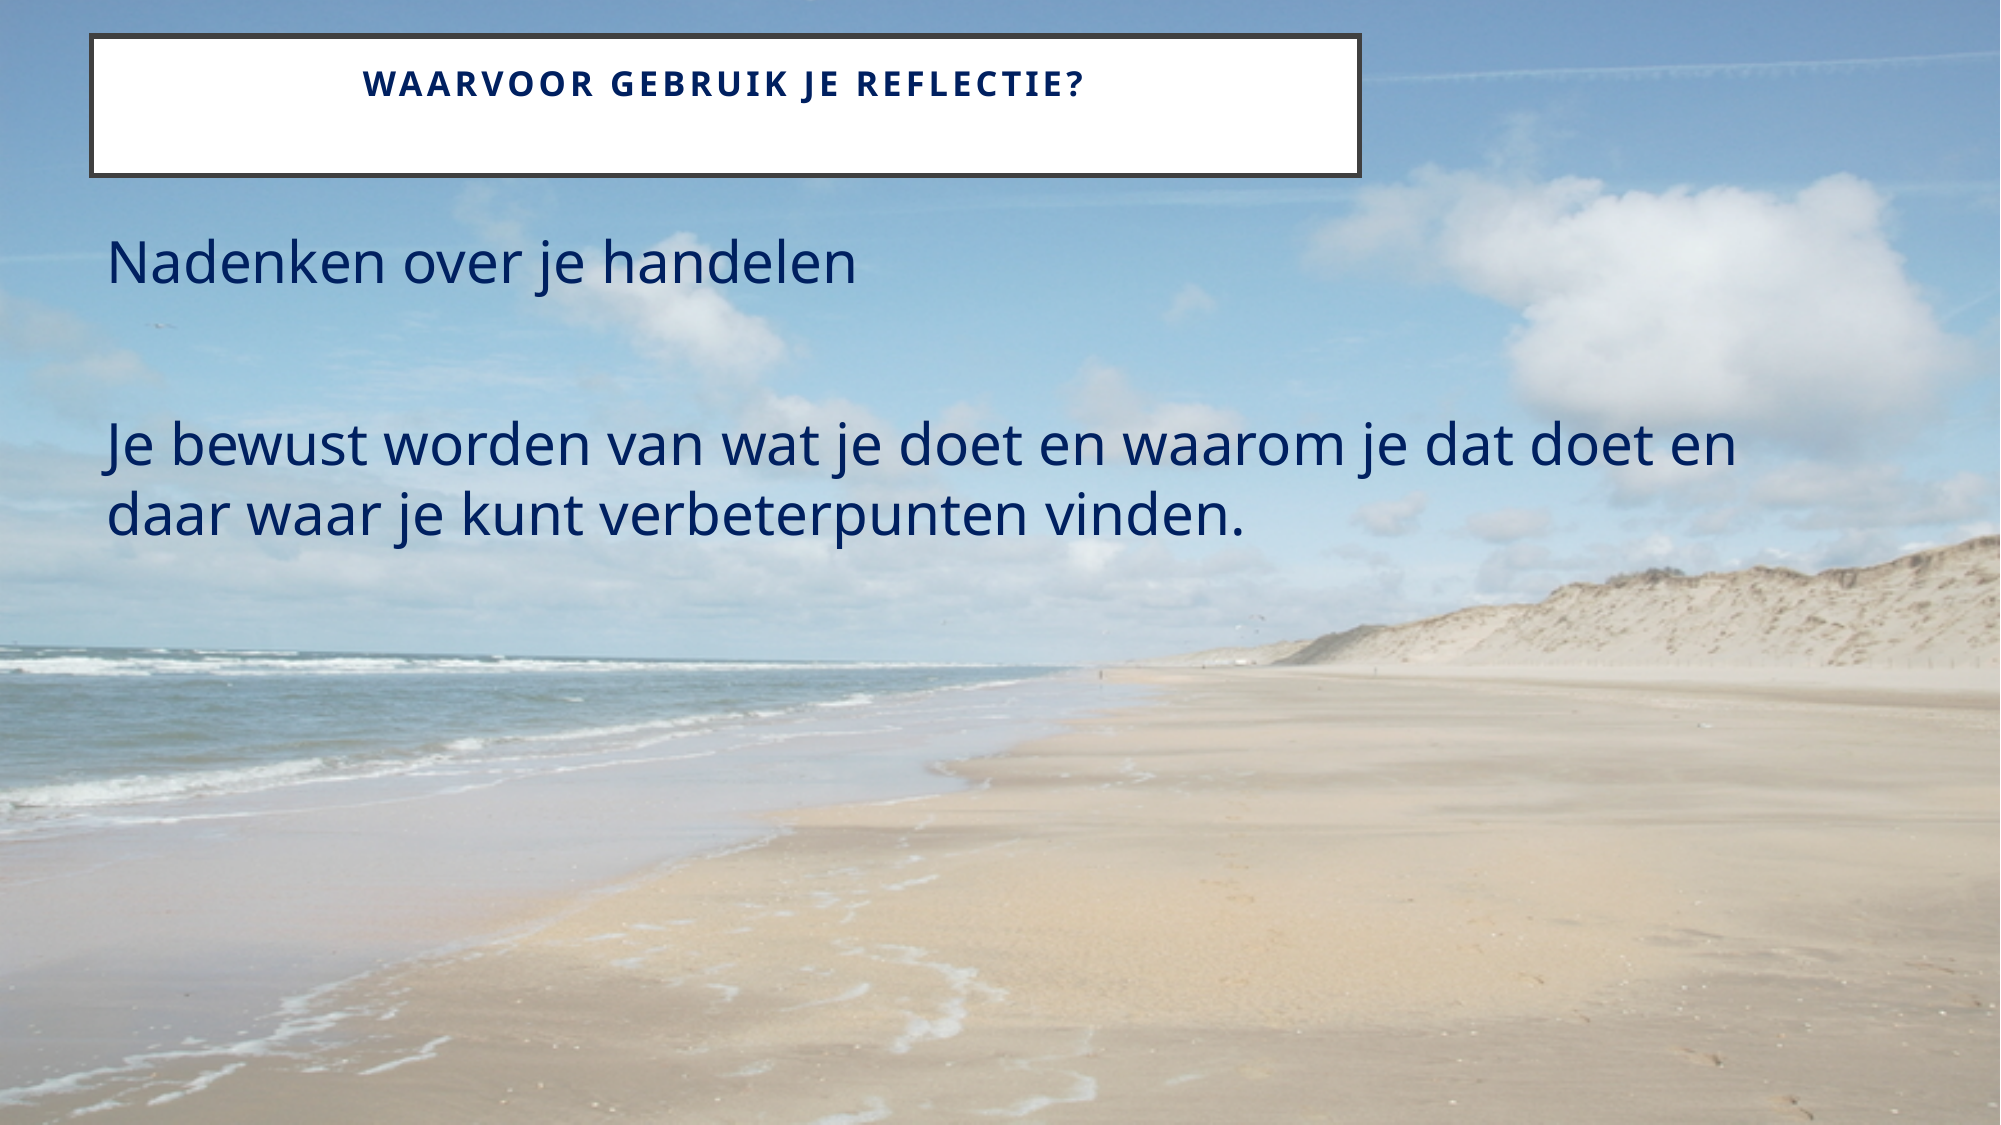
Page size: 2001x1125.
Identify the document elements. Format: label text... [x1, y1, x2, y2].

title Waarvoor gebruik je reflectie? [89, 33, 1362, 178]
list Nadenken over je handelen Je bewust worden van wat je doet en waarom je dat doet en daar waar je kunt verbeterpunten vinden. [91, 218, 1874, 727]
